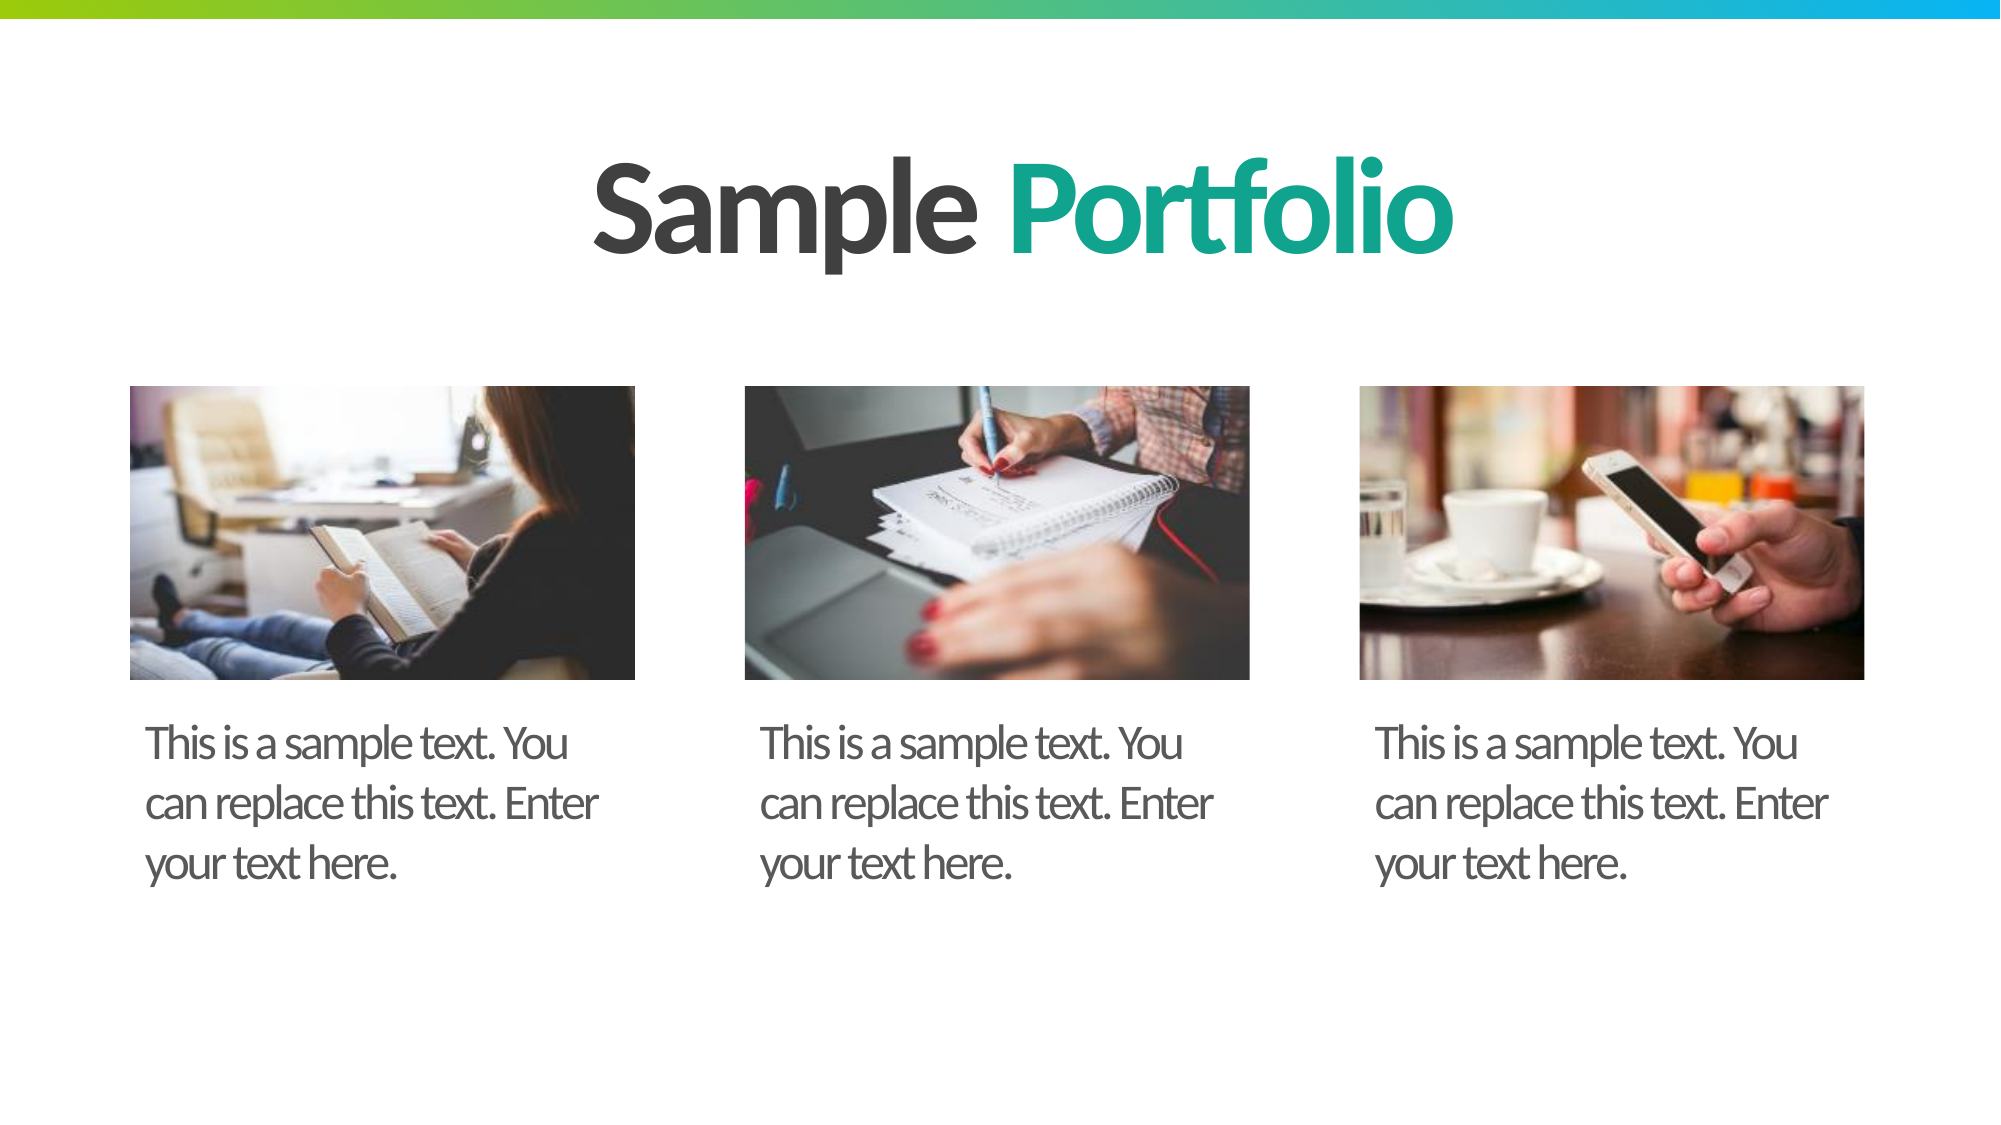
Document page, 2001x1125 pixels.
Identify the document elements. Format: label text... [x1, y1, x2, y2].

text_box This is a sample text. You can replace this text. Enter your text here. [744, 702, 1250, 898]
text_box Sample Portfolio [579, 108, 1470, 289]
text_box This is a sample text. You can replace this text. Enter your text here. [1359, 702, 1865, 898]
text_box [744, 385, 1251, 681]
text_box This is a sample text. You can replace this text. Enter your text here. [130, 702, 635, 898]
text_box [0, 0, 2000, 19]
text_box [129, 385, 636, 681]
text_box [1359, 385, 1866, 681]
